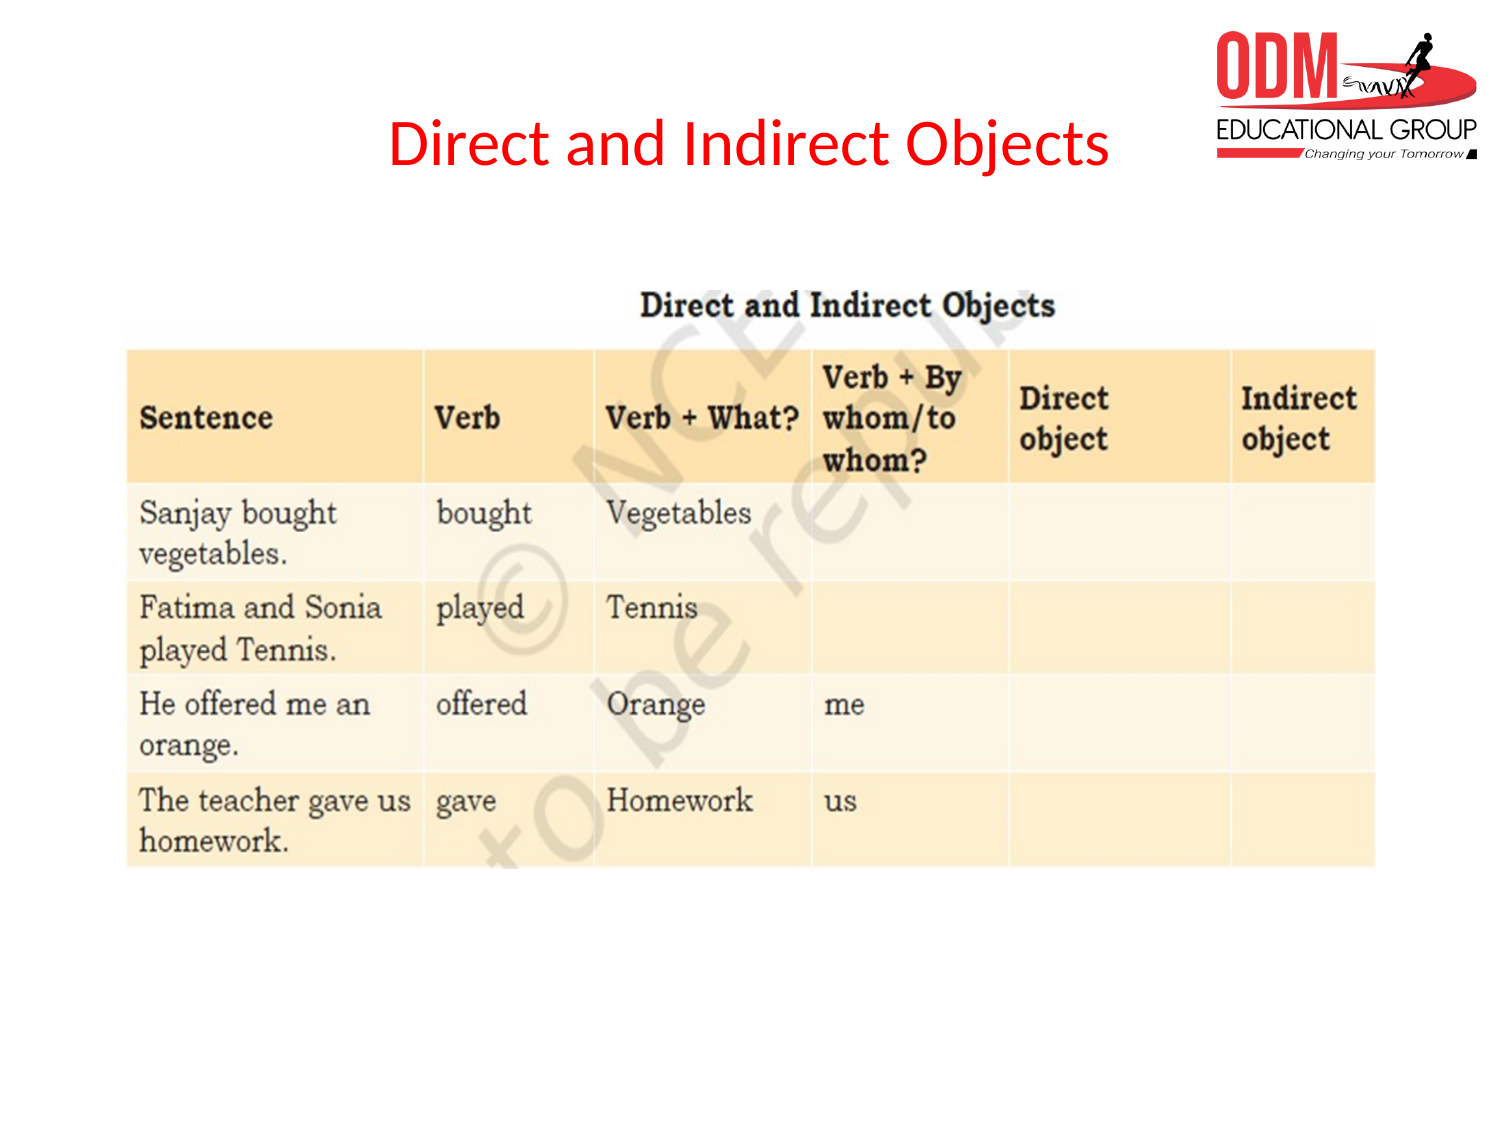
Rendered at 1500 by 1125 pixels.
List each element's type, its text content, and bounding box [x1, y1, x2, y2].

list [124, 290, 1376, 869]
title Direct and Indirect Objects [75, 45, 1425, 233]
picture [1216, 31, 1477, 161]
